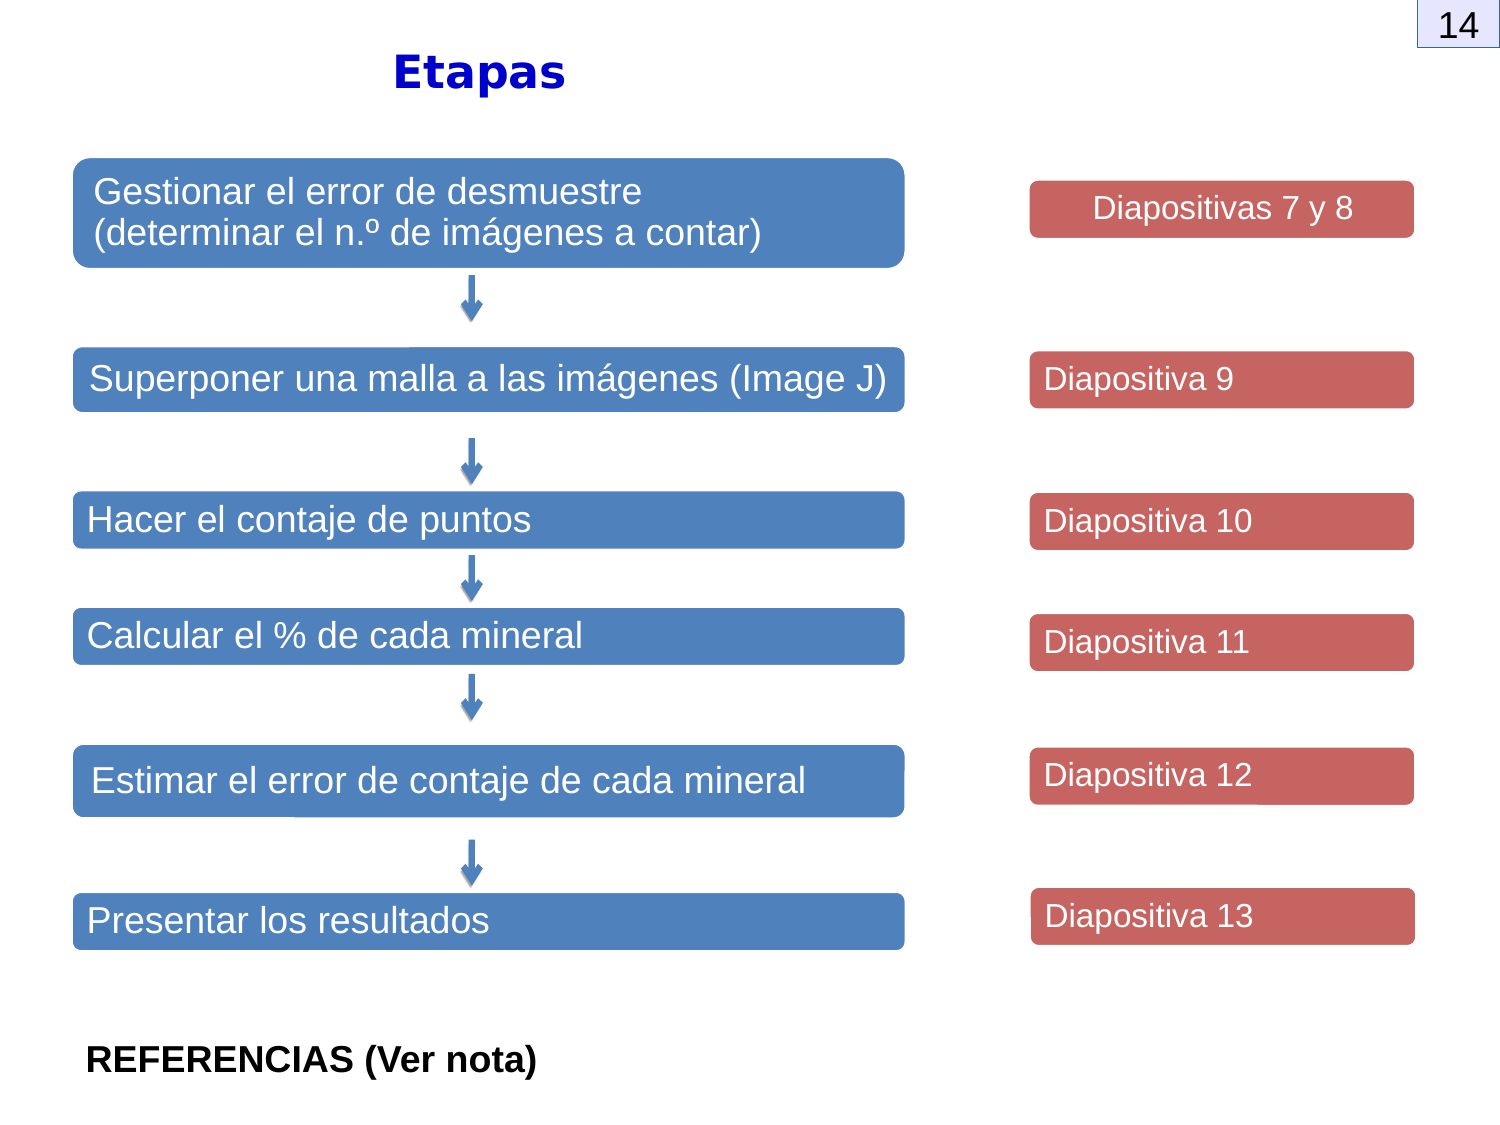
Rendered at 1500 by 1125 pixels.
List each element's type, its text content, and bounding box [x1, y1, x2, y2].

text_box Diapositiva 12 [1027, 745, 1417, 807]
text_box 14 [1417, 0, 1500, 48]
text_box Estimar el error de contaje de cada mineral [70, 742, 907, 820]
text_box Presentar los resultados [70, 890, 907, 953]
text_box Diapositiva 9 [1027, 349, 1417, 411]
text_box [464, 673, 480, 721]
text_box REFERENCIAS (Ver nota) [70, 1027, 756, 1088]
text_box [464, 555, 480, 602]
text_box Gestionar el error de desmuestre (determinar el n.º de imágenes a contar) [70, 156, 907, 271]
text_box [464, 839, 480, 886]
text_box Hacer el contaje de puntos [70, 489, 907, 551]
text_box Diapositiva 11 [1027, 611, 1417, 674]
text_box Calcular el % de cada mineral [70, 605, 907, 667]
text_box Superponer una malla a las imágenes (Image J) [70, 345, 907, 415]
text_box Diapositivas 7 y 8 [1027, 178, 1417, 240]
text_box [464, 275, 480, 322]
text_box Diapositiva 10 [1027, 490, 1417, 553]
text_box Etapas [377, 35, 602, 106]
text_box [464, 438, 480, 485]
text_box Diapositiva 13 [1028, 885, 1418, 948]
